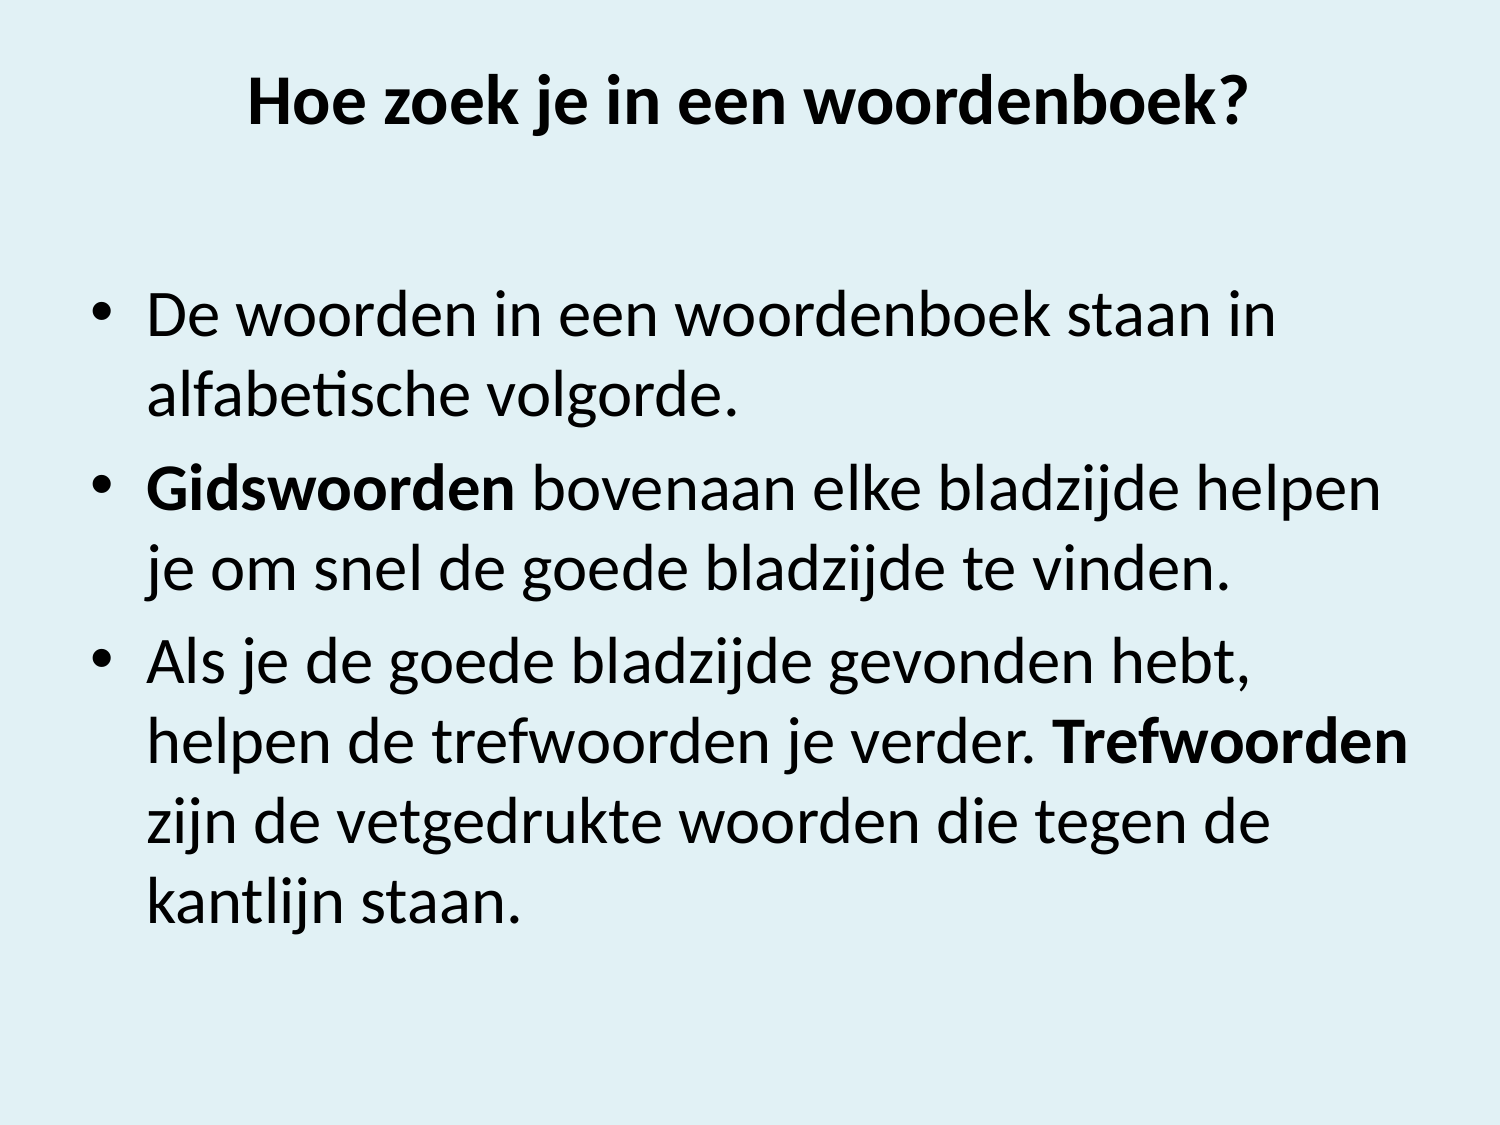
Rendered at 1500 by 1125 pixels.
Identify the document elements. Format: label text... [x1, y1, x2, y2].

title Hoe zoek je in een woordenboek? [75, 45, 1425, 233]
list De woorden in een woordenboek staan in alfabetische volgorde. Gidswoorden bovenaan elke bladzijde helpen je om snel de goede bladzijde te vinden. Als je de goede bladzijde gevonden hebt, helpen de trefwoorden je verder. Trefwoorden zijn de vetgedrukte woorden die tegen de kantlijn staan. [75, 262, 1425, 1005]
